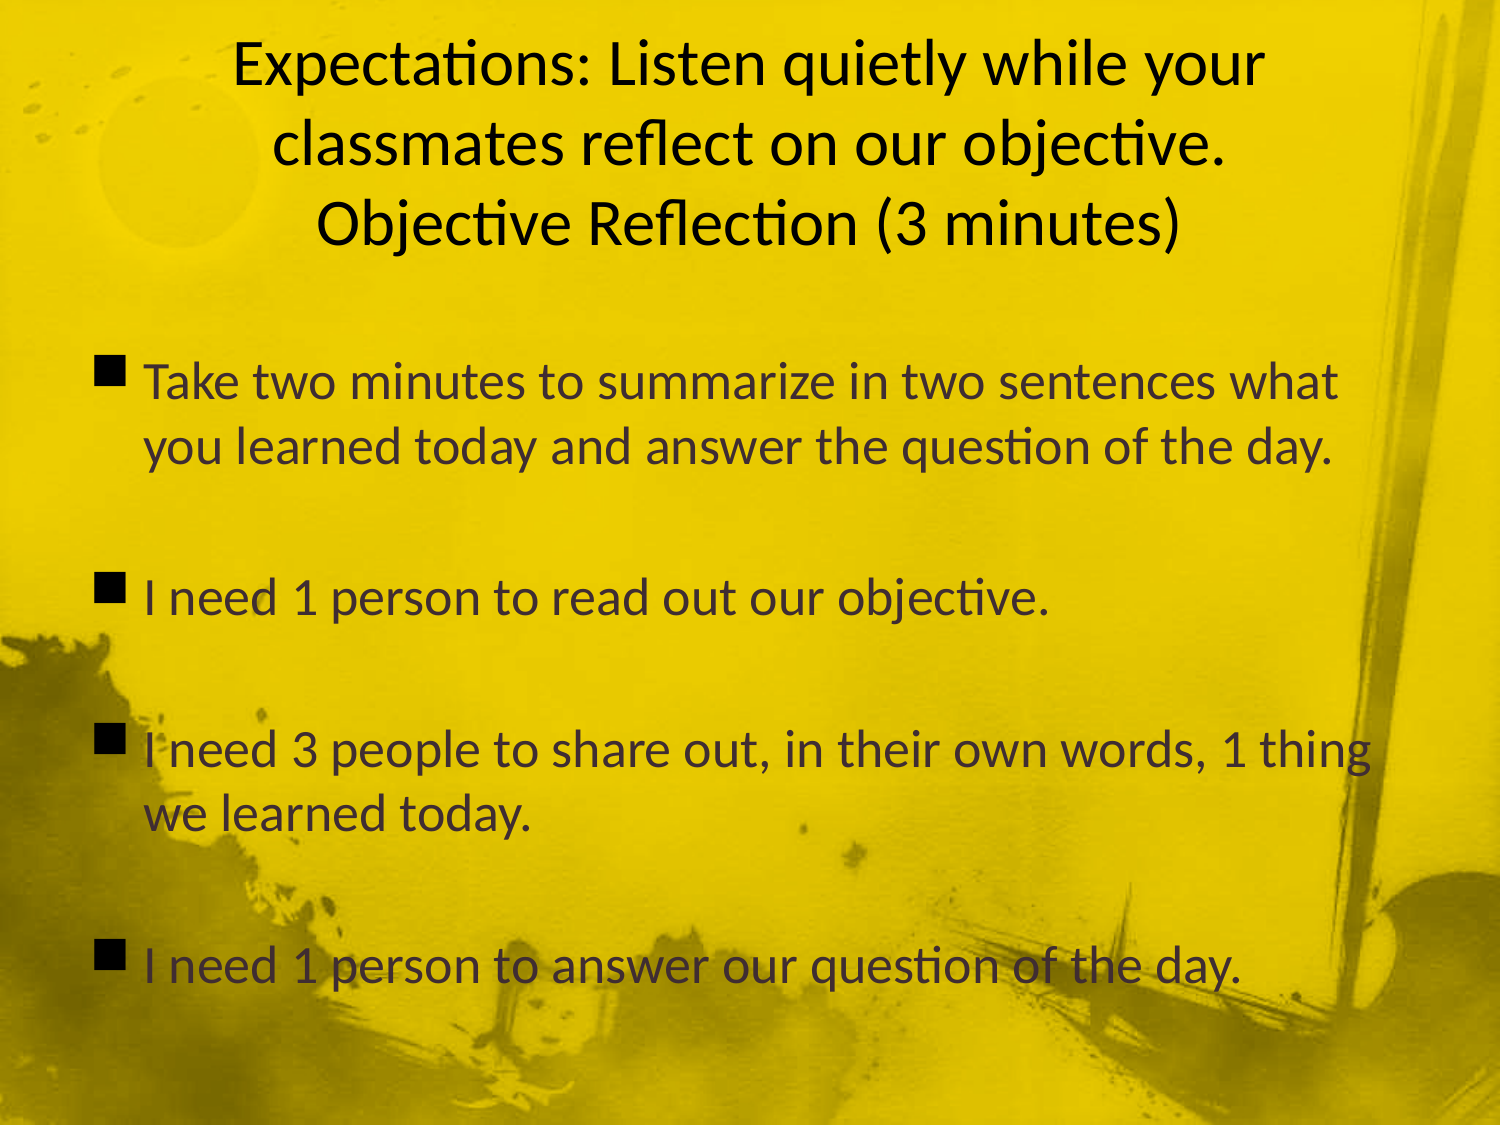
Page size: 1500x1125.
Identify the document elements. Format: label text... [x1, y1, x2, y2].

list Take two minutes to summarize in two sentences what you learned today and answer the question of the day. I need 1 person to read out our objective. I need 3 people to share out, in their own words, 1 thing we learned today. I need 1 person to answer our question of the day. [75, 262, 1425, 1005]
title Expectations: Listen quietly while your classmates reflect on our objective. Objective Reflection (3 minutes) [75, 45, 1425, 233]
